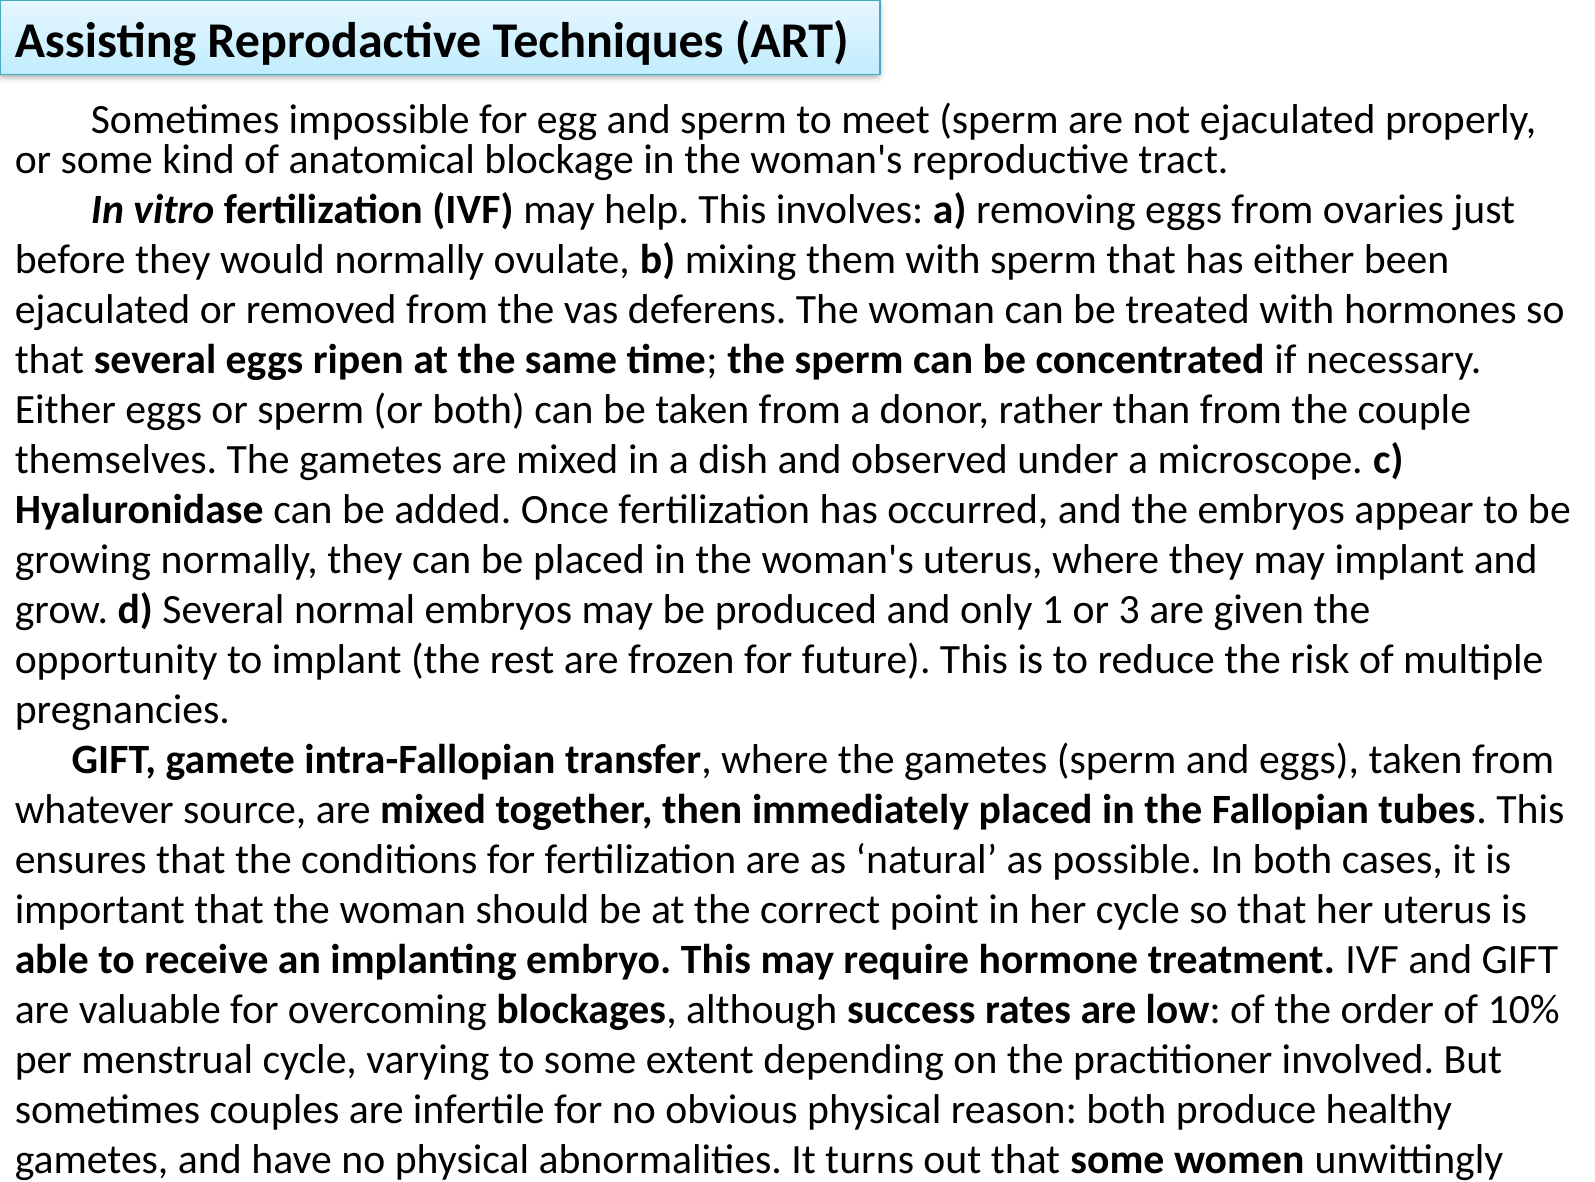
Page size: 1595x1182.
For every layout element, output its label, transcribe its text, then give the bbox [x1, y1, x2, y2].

text_box Assisting Reprodactive Techniques (ART) [0, 0, 881, 75]
text_box Sometimes impossible for egg and sperm to meet (sperm are not ejaculated properly, or some kind of anatomical blockage in the woman's reproductive tract. In vitro fertilization (IVF) may help. This involves: a) removing eggs from ovaries just before they would normally ovulate, b) mixing them with sperm that has either been ejaculated or removed from the vas deferens. The woman can be treated with hormones so that several eggs ripen at the same time; the sperm can be concentrated if necessary. Either eggs or sperm (or both) can be taken from a donor, rather than from the couple themselves. The gametes are mixed in a dish and observed under a microscope. c) Hyaluronidase can be added. Once fertilization has occurred, and the embryos appear to be growing normally, they can be placed in the woman's uterus, where they may implant and grow. d) Several normal embryos may be produced and only 1 or 3 are given the opportunity to implant (the rest are frozen for future). This is to reduce the risk of multiple pregnancies. GIFT, gamete intra-Fallopian transfer, where the gametes (sperm and eggs), taken from whatever source, are mixed together, then immediately placed in the Fallopian tubes. This ensures that the conditions for fertilization are as ‘natural’ as possible. In both cases, it is important that the woman should be at the correct point in her cycle so that her uterus is able to receive an implanting embryo. This may require hormone treatment. IVF and GIFT are valuable for overcoming blockages, although success rates are low: of the order of 10% per menstrual cycle, varying to some extent depending on the practitioner involved. But sometimes couples are infertile for no obvious physical reason: both produce healthy gametes, and have no physical abnormalities. It turns out that some women unwittingly produce antibodies that interfere with their partner's sperm, and prevent their survival. [0, 94, 1595, 1182]
